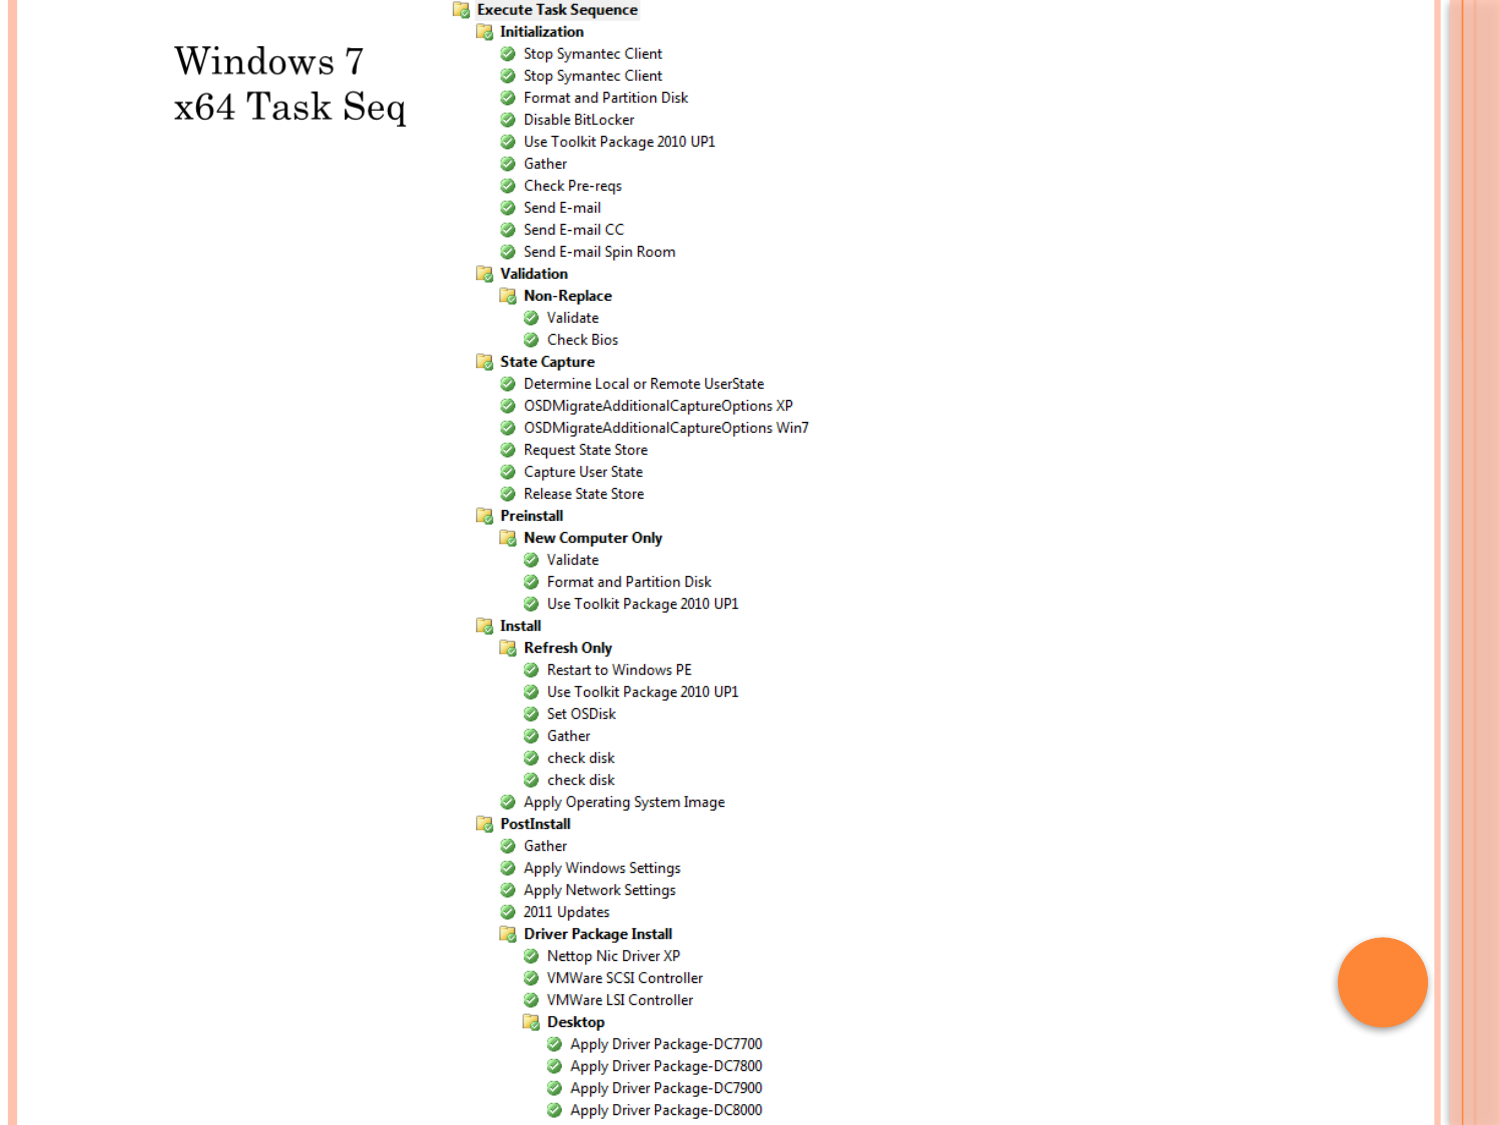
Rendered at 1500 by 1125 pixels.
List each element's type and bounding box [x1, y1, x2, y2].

picture [448, 0, 1052, 1125]
picture [149, 24, 435, 152]
